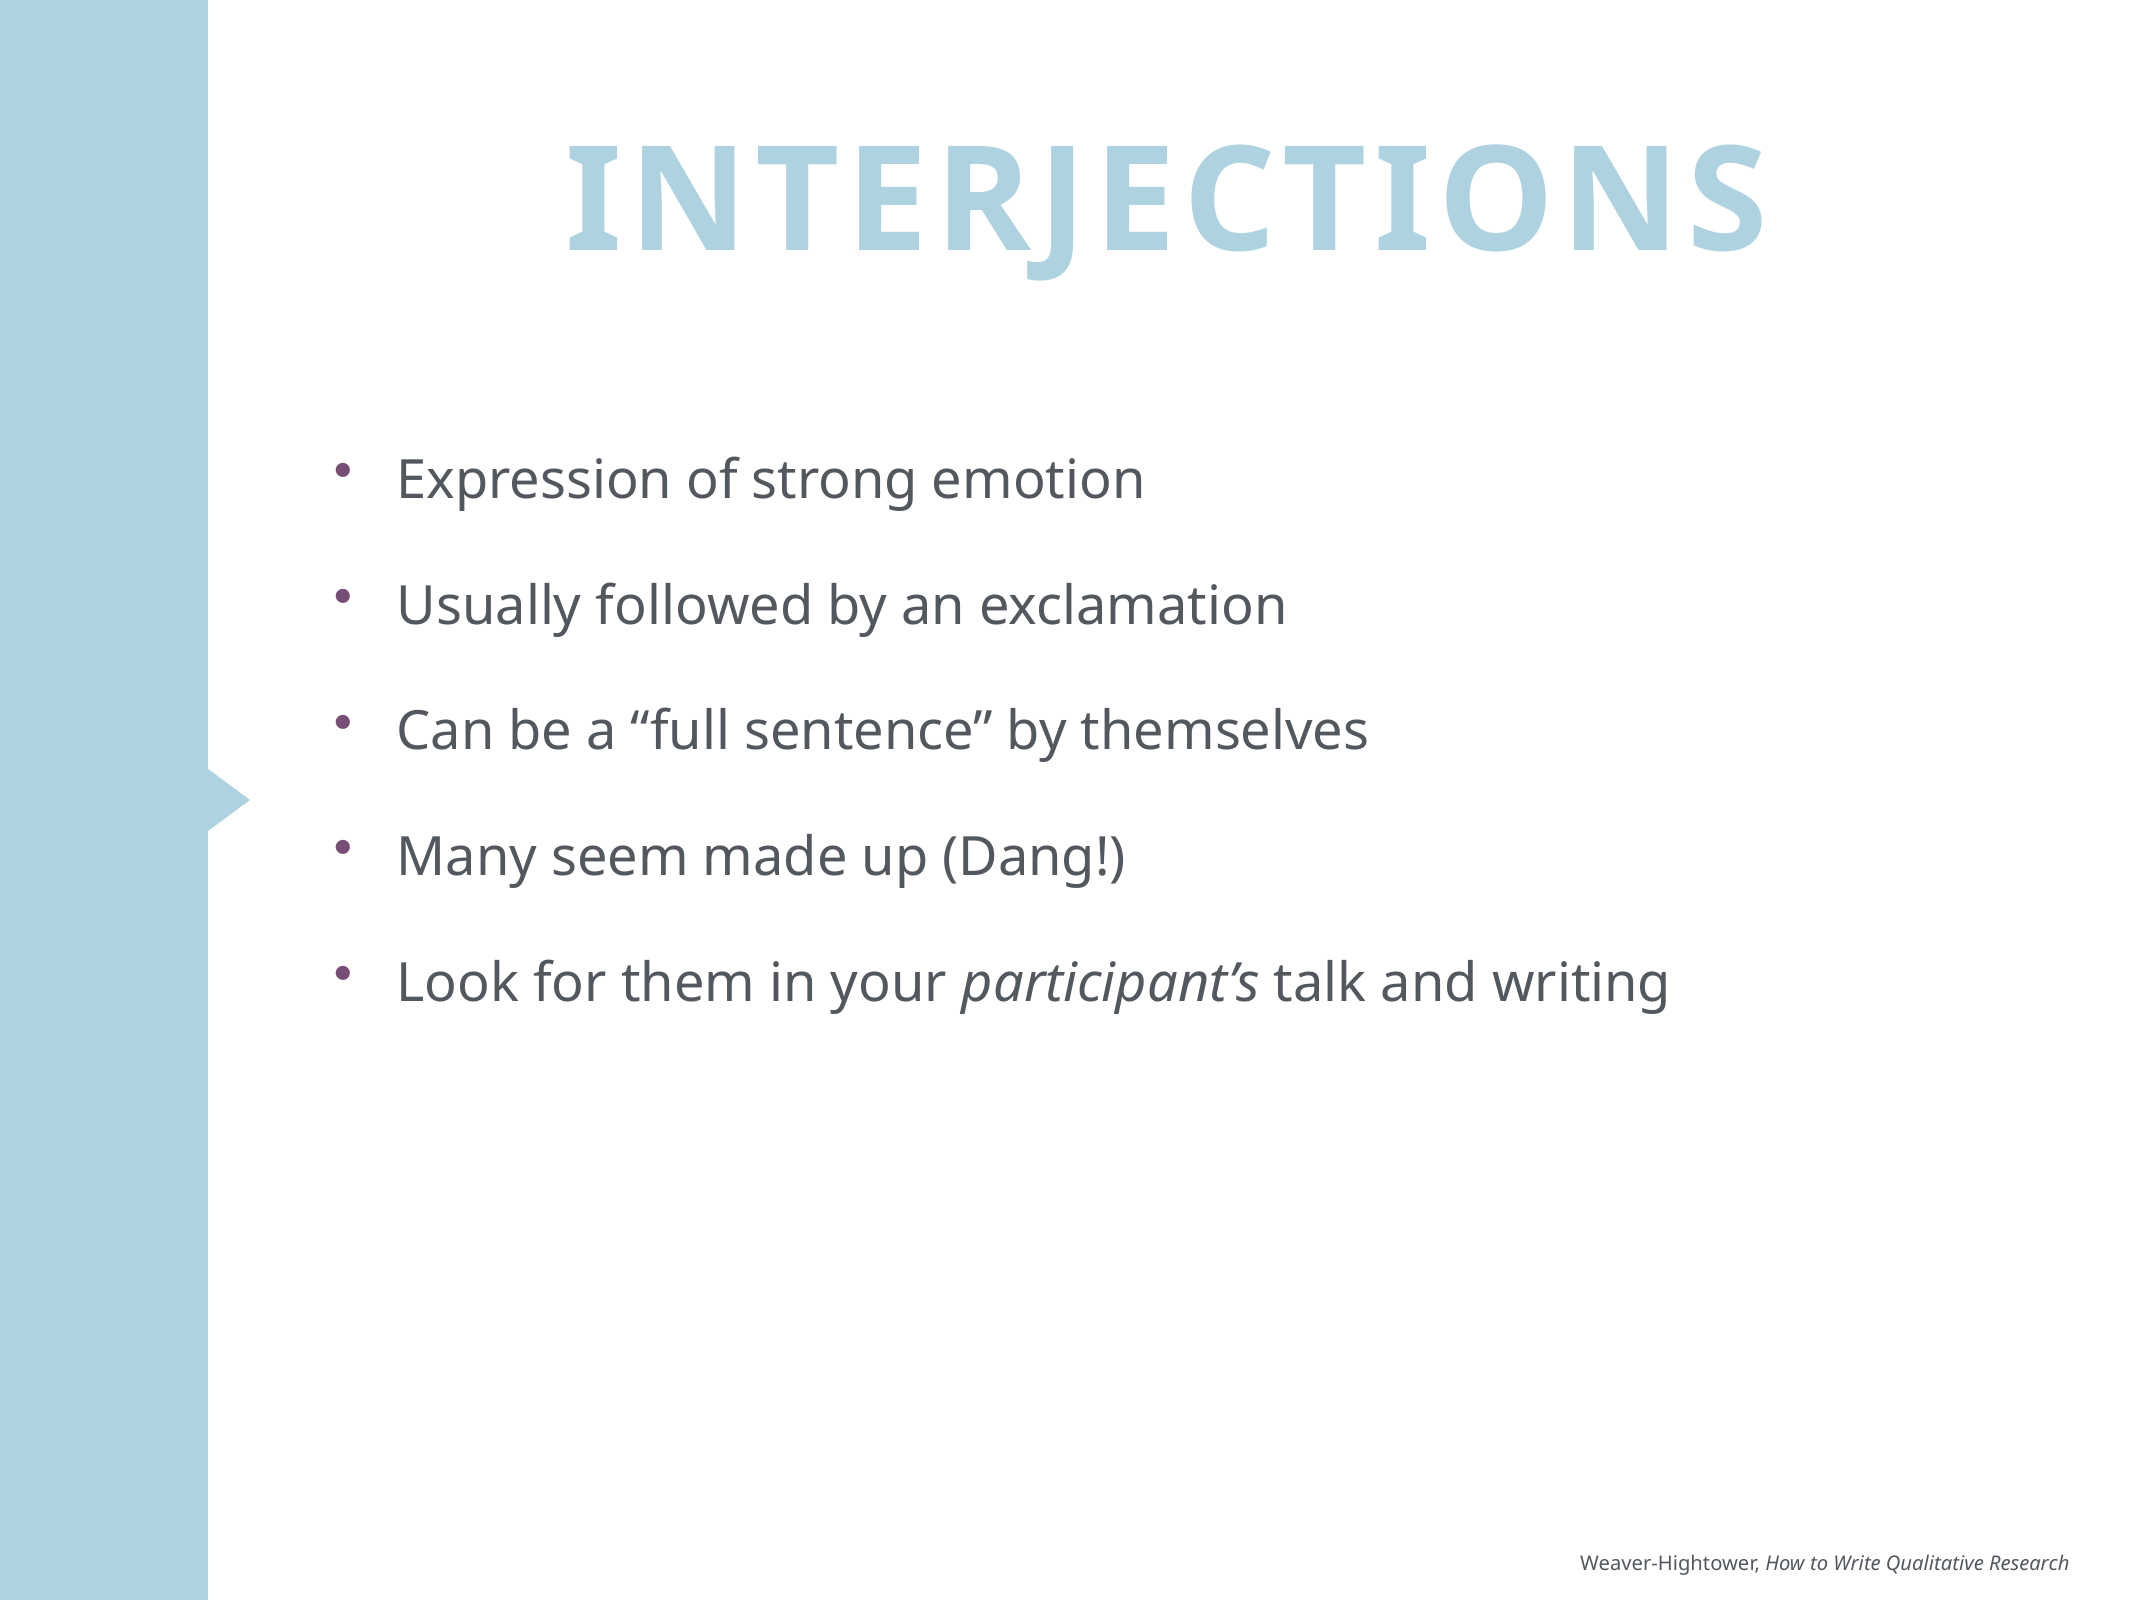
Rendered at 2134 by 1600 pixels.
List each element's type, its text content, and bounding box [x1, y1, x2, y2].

title Interjections [333, 103, 2002, 314]
list Expression of strong emotion Usually followed by an exclamation Can be a “full sentence” by themselves Many seem made up (Dang!) Look for them in your participant’s talk and writing [333, 437, 2002, 1386]
